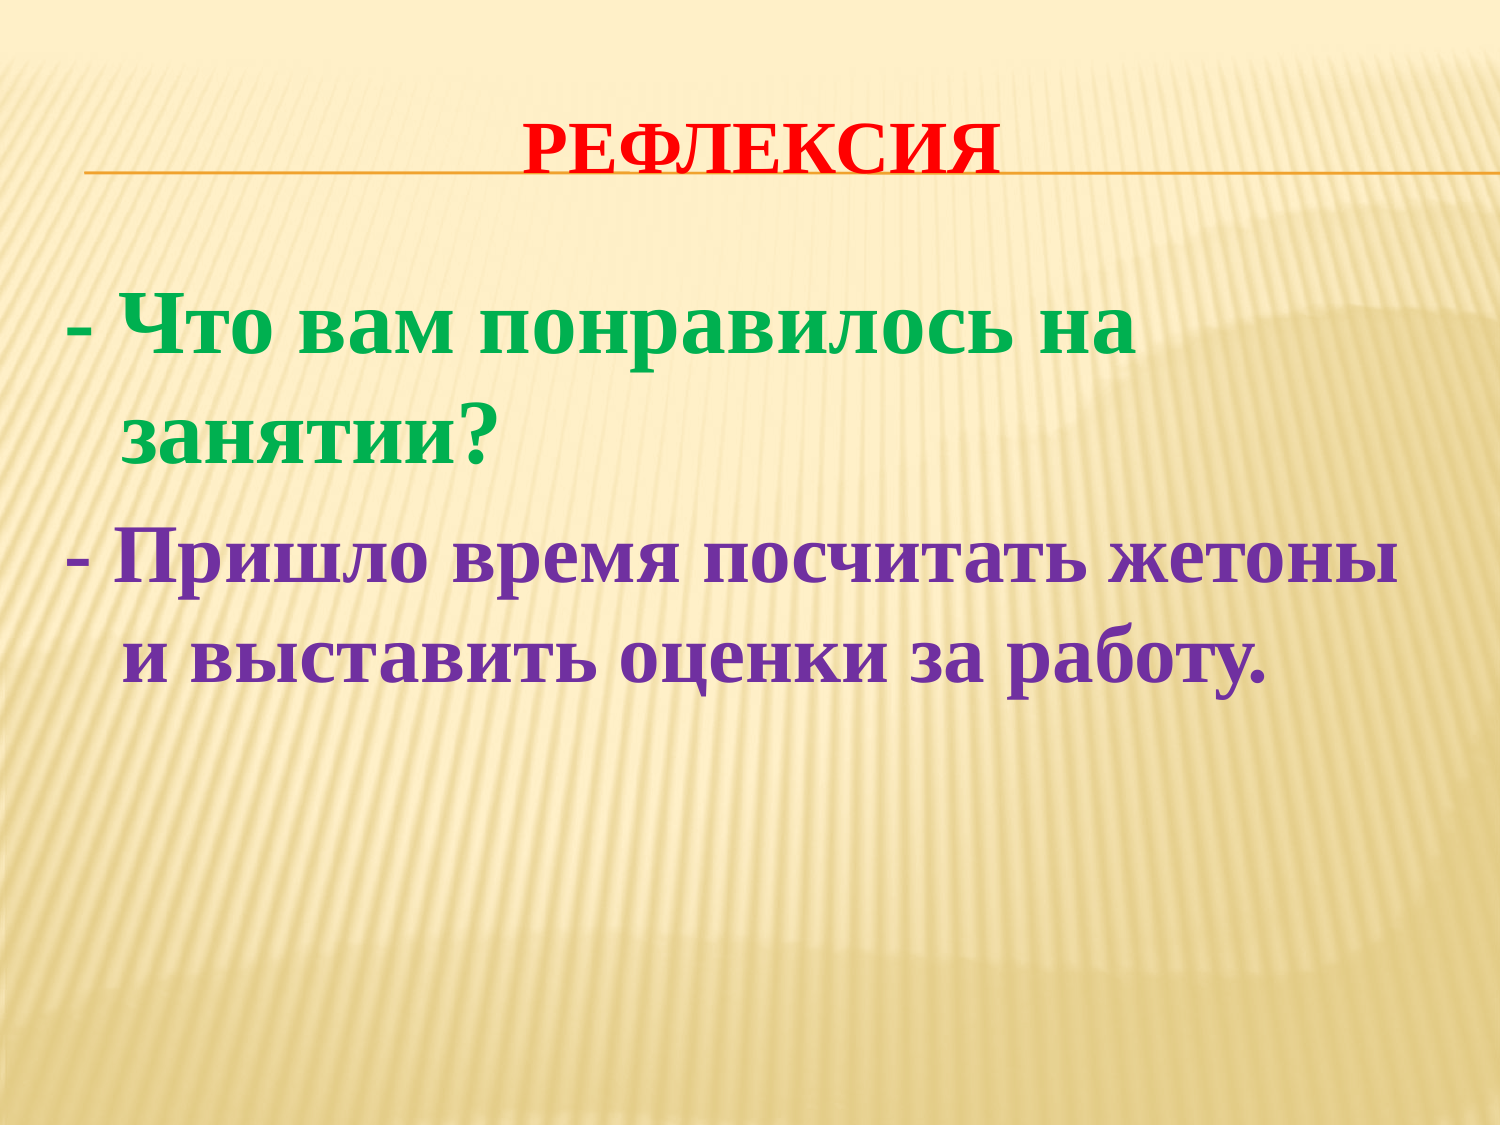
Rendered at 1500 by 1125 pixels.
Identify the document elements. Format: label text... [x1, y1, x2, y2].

title РЕФЛЕКСИЯ [50, 75, 1475, 213]
list - Что вам понравилось на занятии? - Пришло время посчитать жетоны и выставить оценки за работу. [50, 254, 1475, 998]
